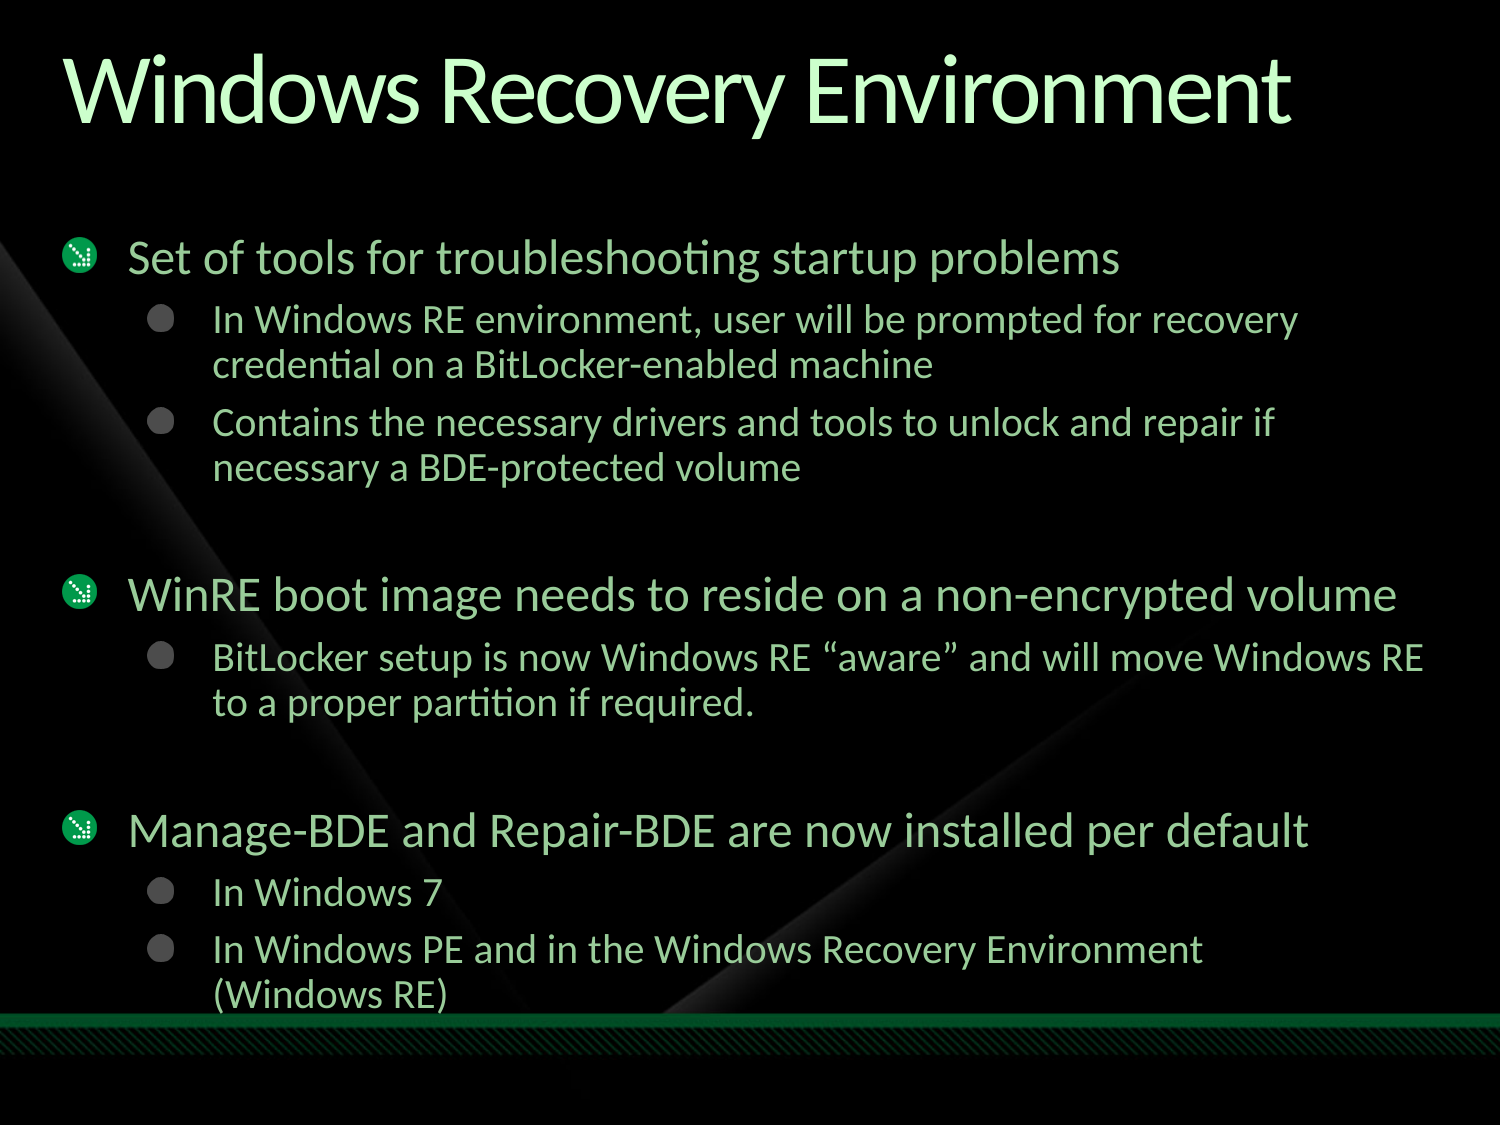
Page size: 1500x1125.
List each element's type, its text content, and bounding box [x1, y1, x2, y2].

title Windows Recovery Environment [62, 37, 1438, 147]
list Set of tools for troubleshooting startup problems In Windows RE environment, user will be prompted for recovery credential on a BitLocker-enabled machine Contains the necessary drivers and tools to unlock and repair if necessary a BDE-protected volume WinRE boot image needs to reside on a non-encrypted volume BitLocker setup is now Windows RE “aware” and will move Windows RE to a proper partition if required. Manage-BDE and Repair-BDE are now installed per default In Windows 7 In Windows PE and in the Windows Recovery Environment (Windows RE) [62, 231, 1438, 595]
picture [0, 0, 1500, 1125]
